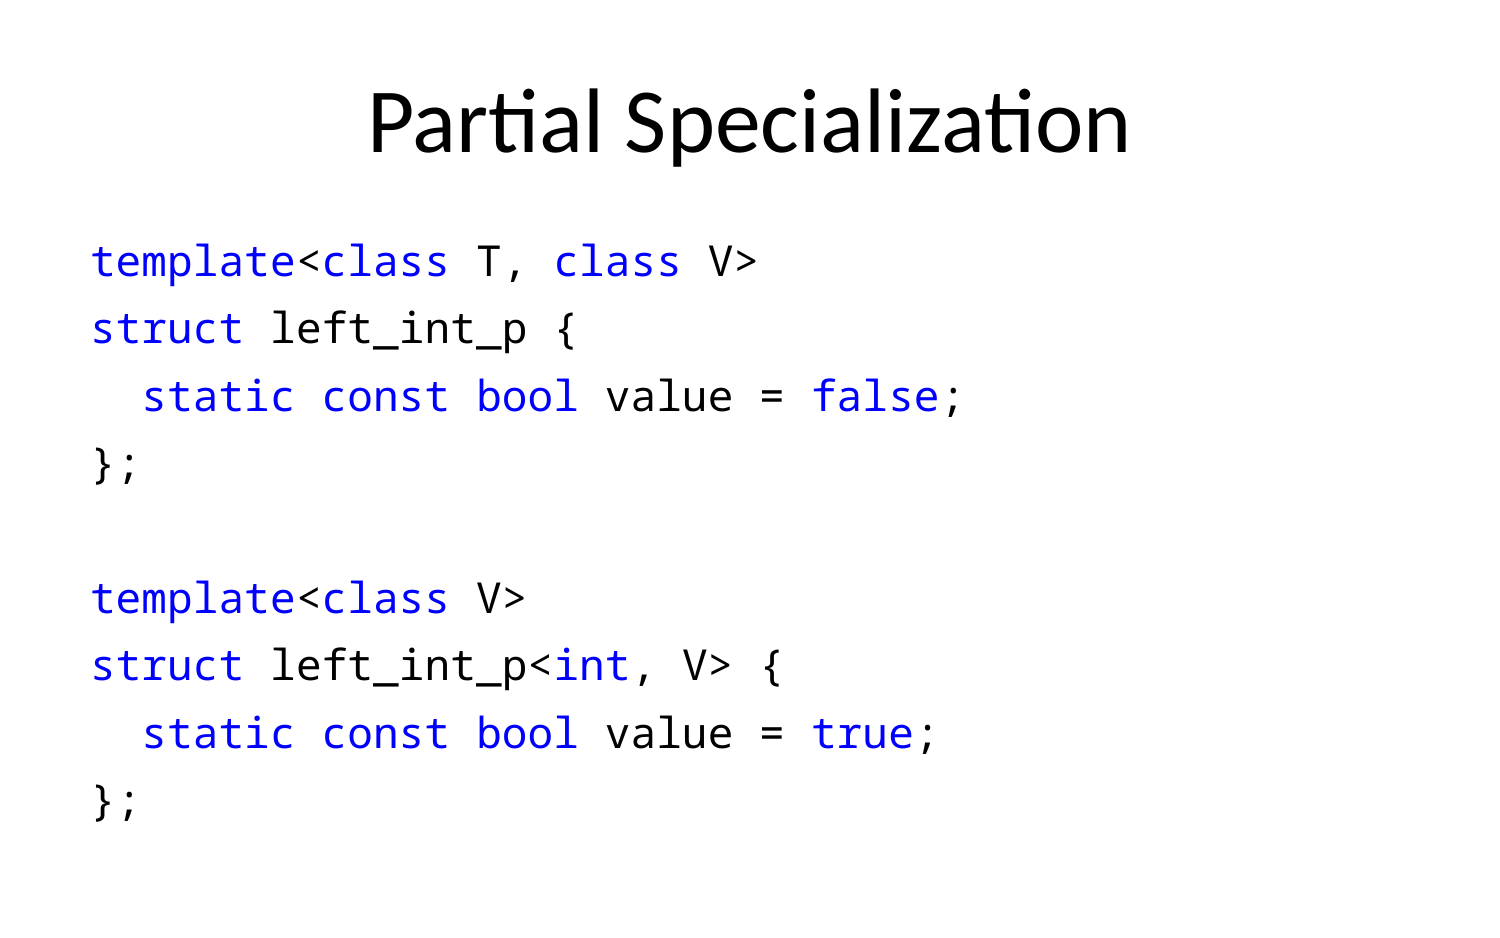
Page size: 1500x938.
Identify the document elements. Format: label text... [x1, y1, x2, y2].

list template<class T, class V> struct left_int_p { static const bool value = false; }; template<class V> struct left_int_p<int, V> { static const bool value = true; }; [75, 218, 1425, 838]
title Partial Specialization [75, 37, 1425, 194]
